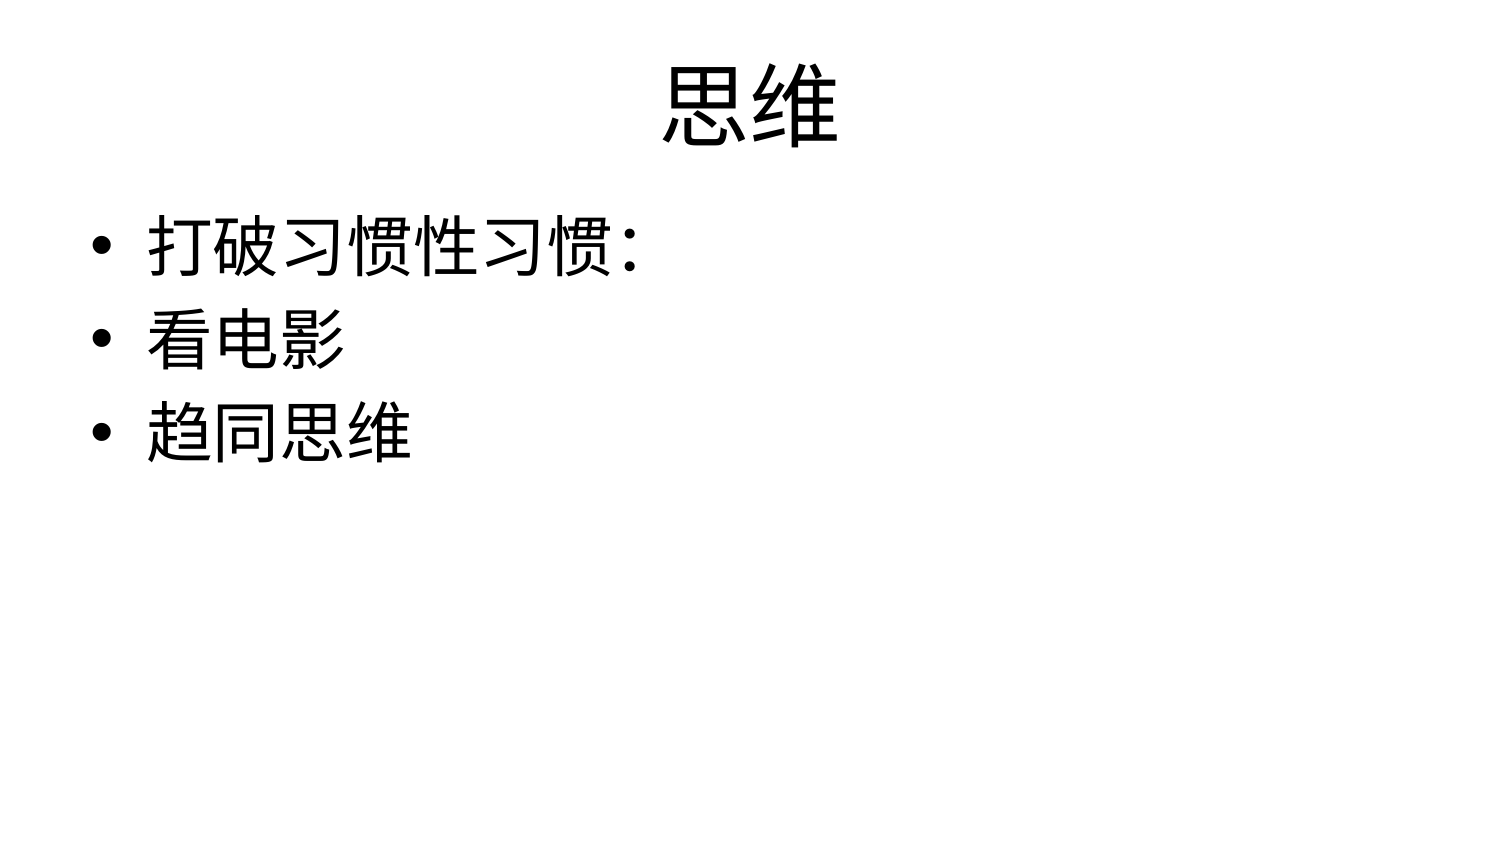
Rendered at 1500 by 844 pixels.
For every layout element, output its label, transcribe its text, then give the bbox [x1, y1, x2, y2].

title 思维 [75, 33, 1425, 175]
list 打破习惯性习惯： 看电影 趋同思维 [75, 196, 1425, 754]
